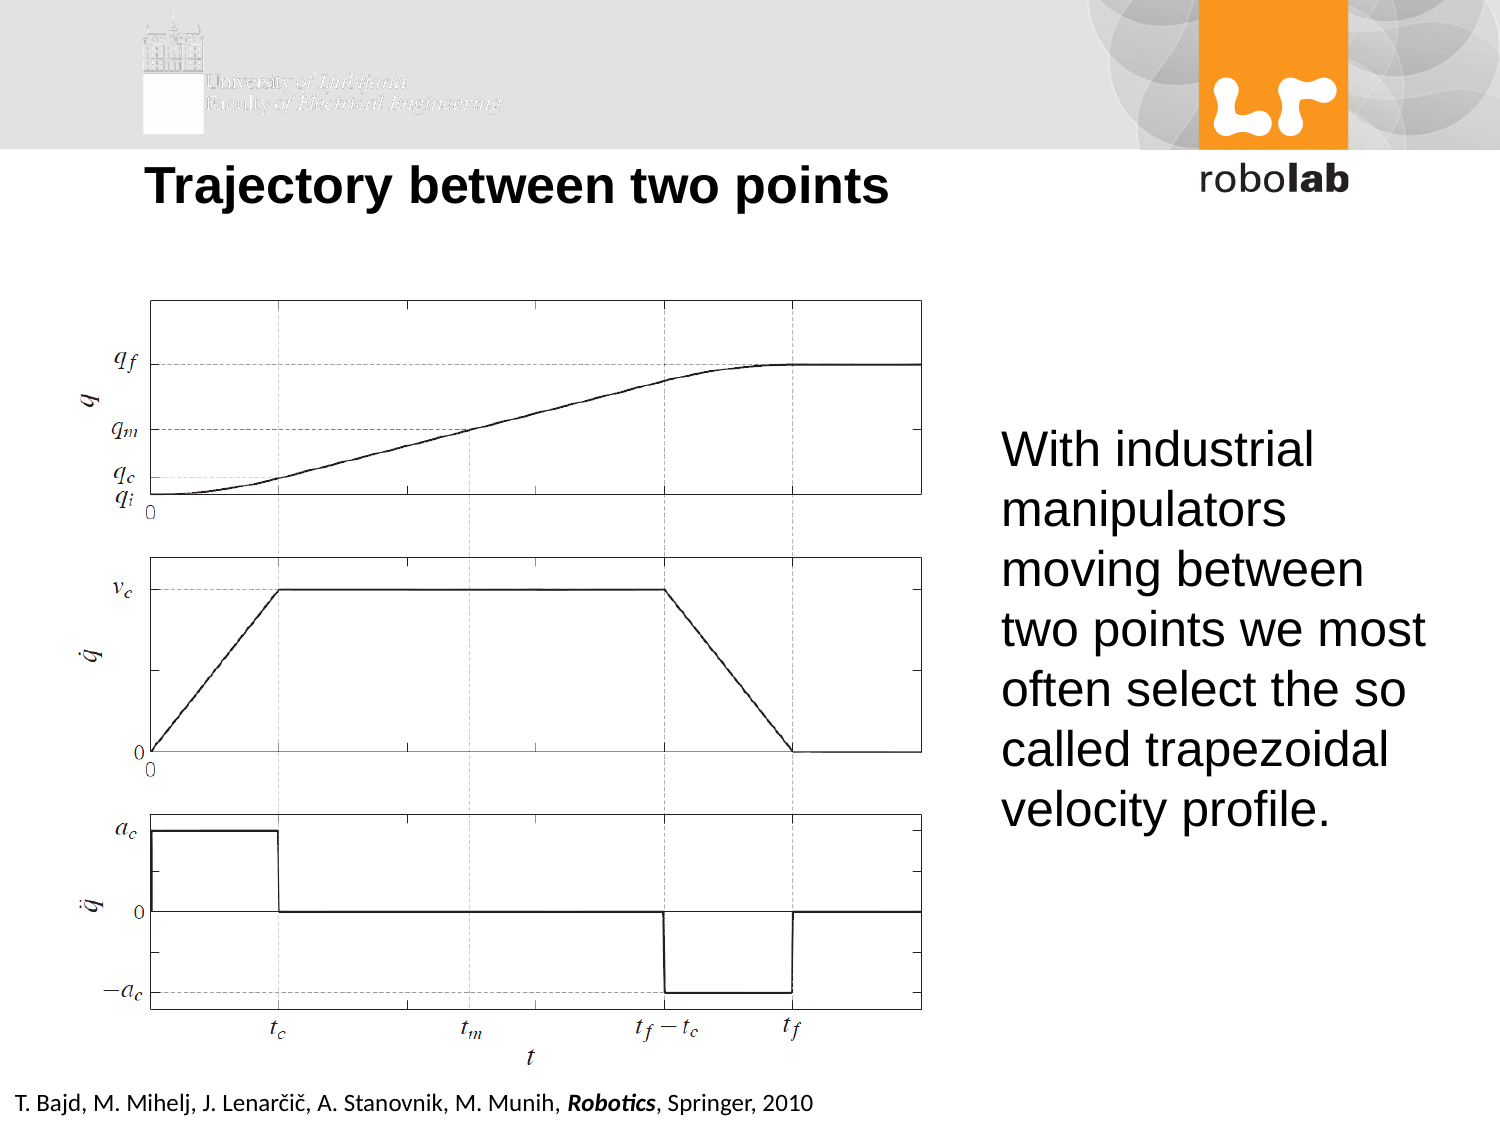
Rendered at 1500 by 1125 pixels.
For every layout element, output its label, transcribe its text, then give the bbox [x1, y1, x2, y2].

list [64, 278, 957, 1075]
text_box With industrial manipulators moving between two points we most often select the so called trapezoidal velocity profile. [986, 408, 1465, 844]
picture [998, 0, 1500, 196]
picture [143, 10, 501, 94]
title Trajectory between two points [129, 94, 1311, 272]
